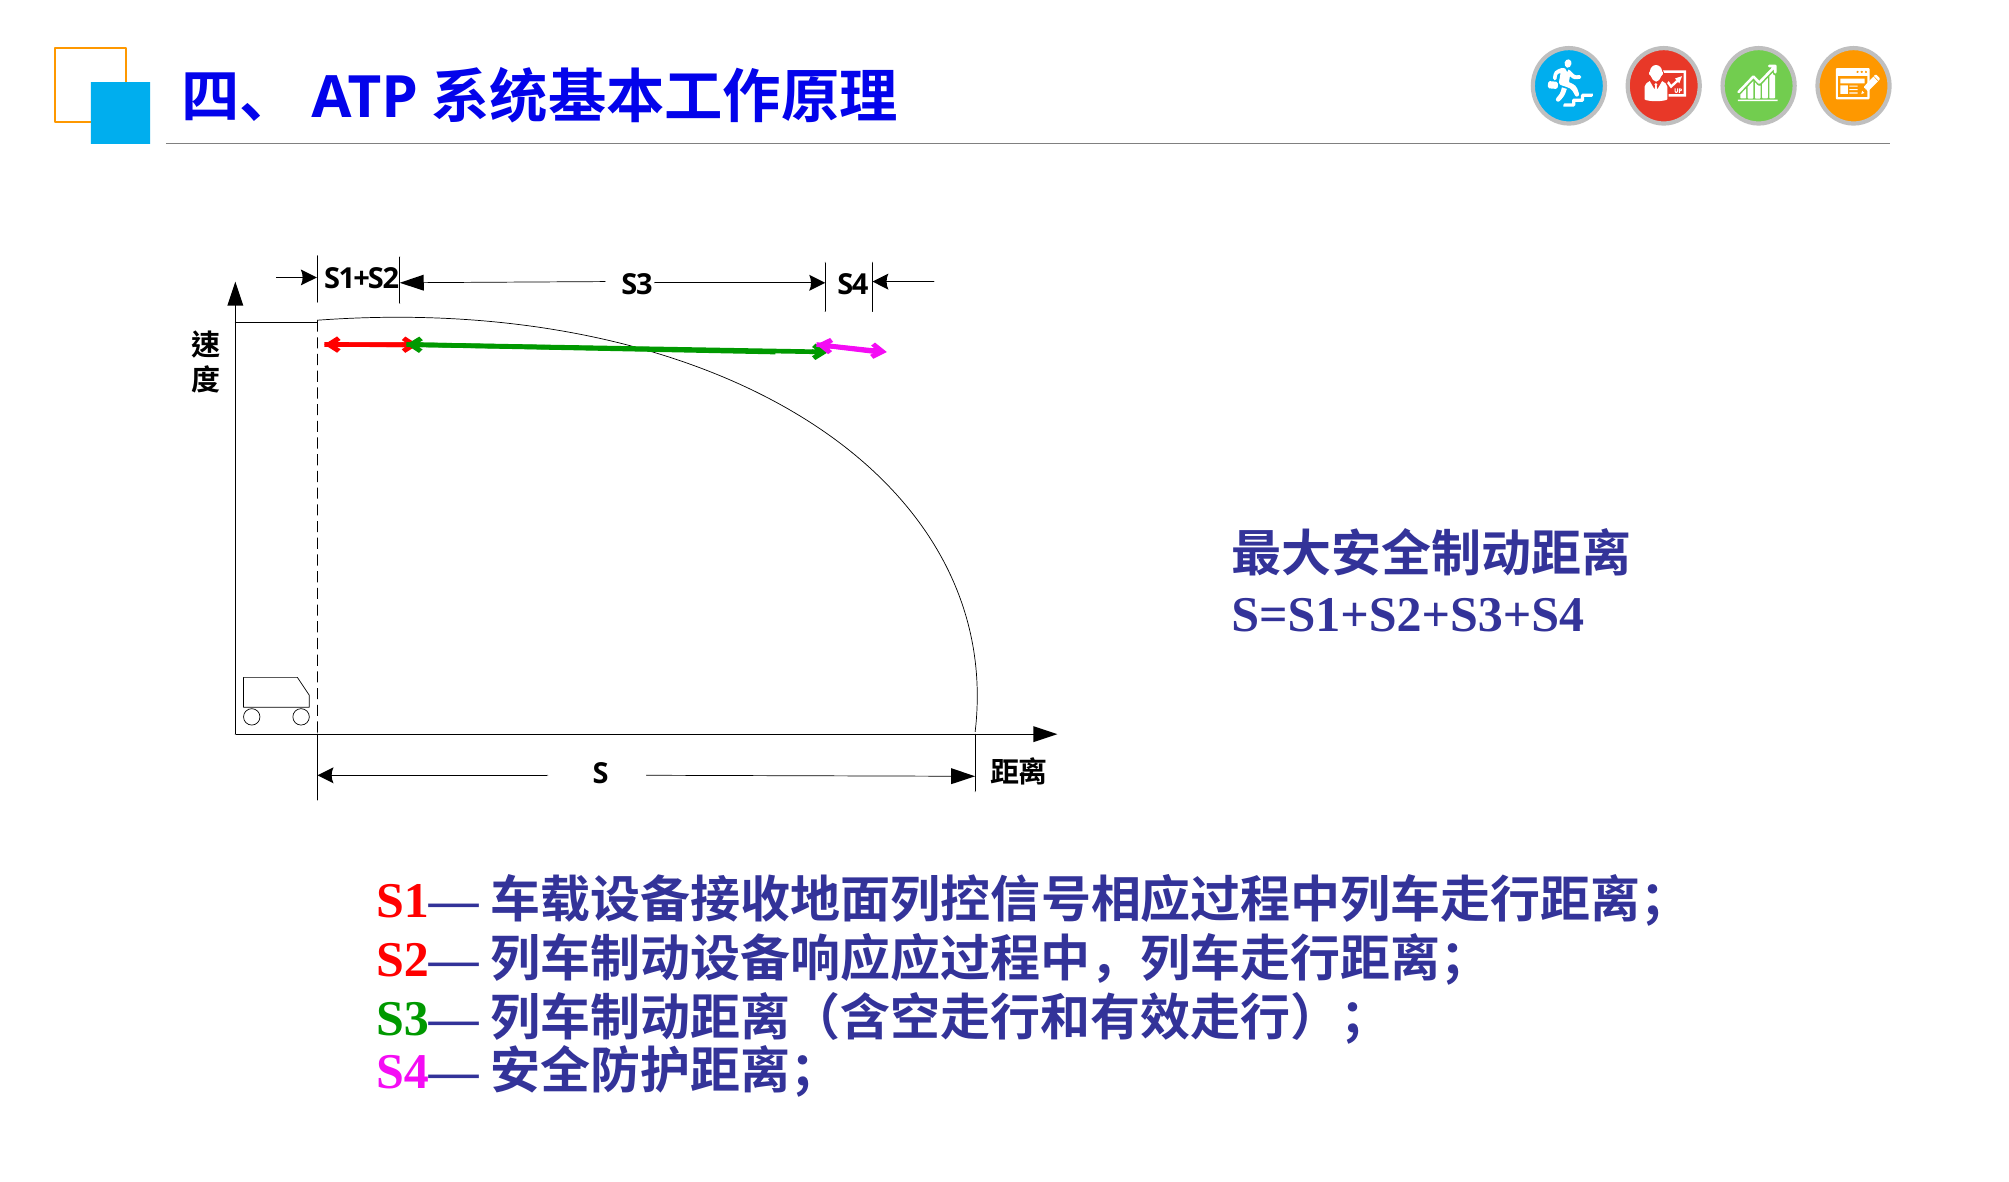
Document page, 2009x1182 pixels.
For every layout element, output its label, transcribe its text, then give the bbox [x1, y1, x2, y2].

text_box S4—安全防护距离； [312, 1030, 1672, 1106]
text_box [816, 344, 888, 353]
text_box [406, 344, 814, 353]
text_box S3—列车制动距离（含空走行和有效走行）； [312, 977, 1672, 1030]
text_box 最大安全制动距离 S=S1+S2+S3+S4 [1168, 513, 1672, 649]
text_box S2—列车制动设备响应应过程中，列车走行距离； [312, 919, 1672, 977]
text_box 四、ATP系统基本工作原理 [166, 51, 913, 137]
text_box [171, 168, 1087, 806]
text_box S1—车载设备接收地面列控信号相应过程中列车走行距离； [312, 860, 1672, 919]
